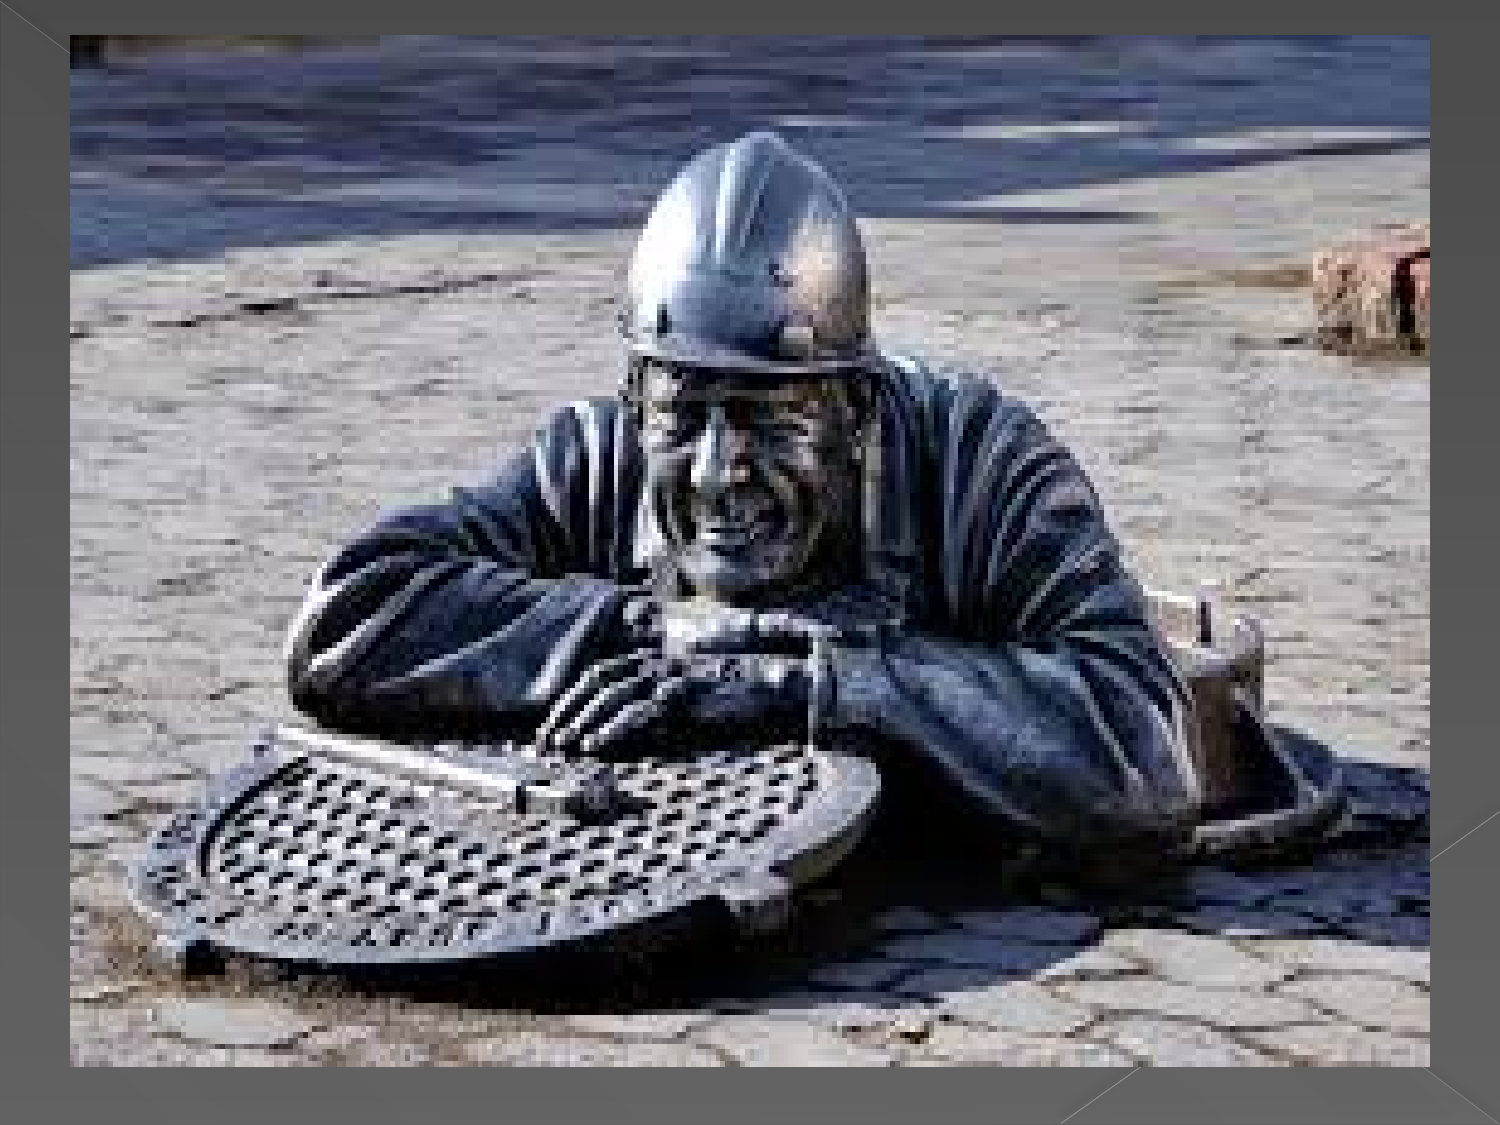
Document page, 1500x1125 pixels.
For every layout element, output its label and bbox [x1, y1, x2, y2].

list [70, 34, 1430, 1067]
